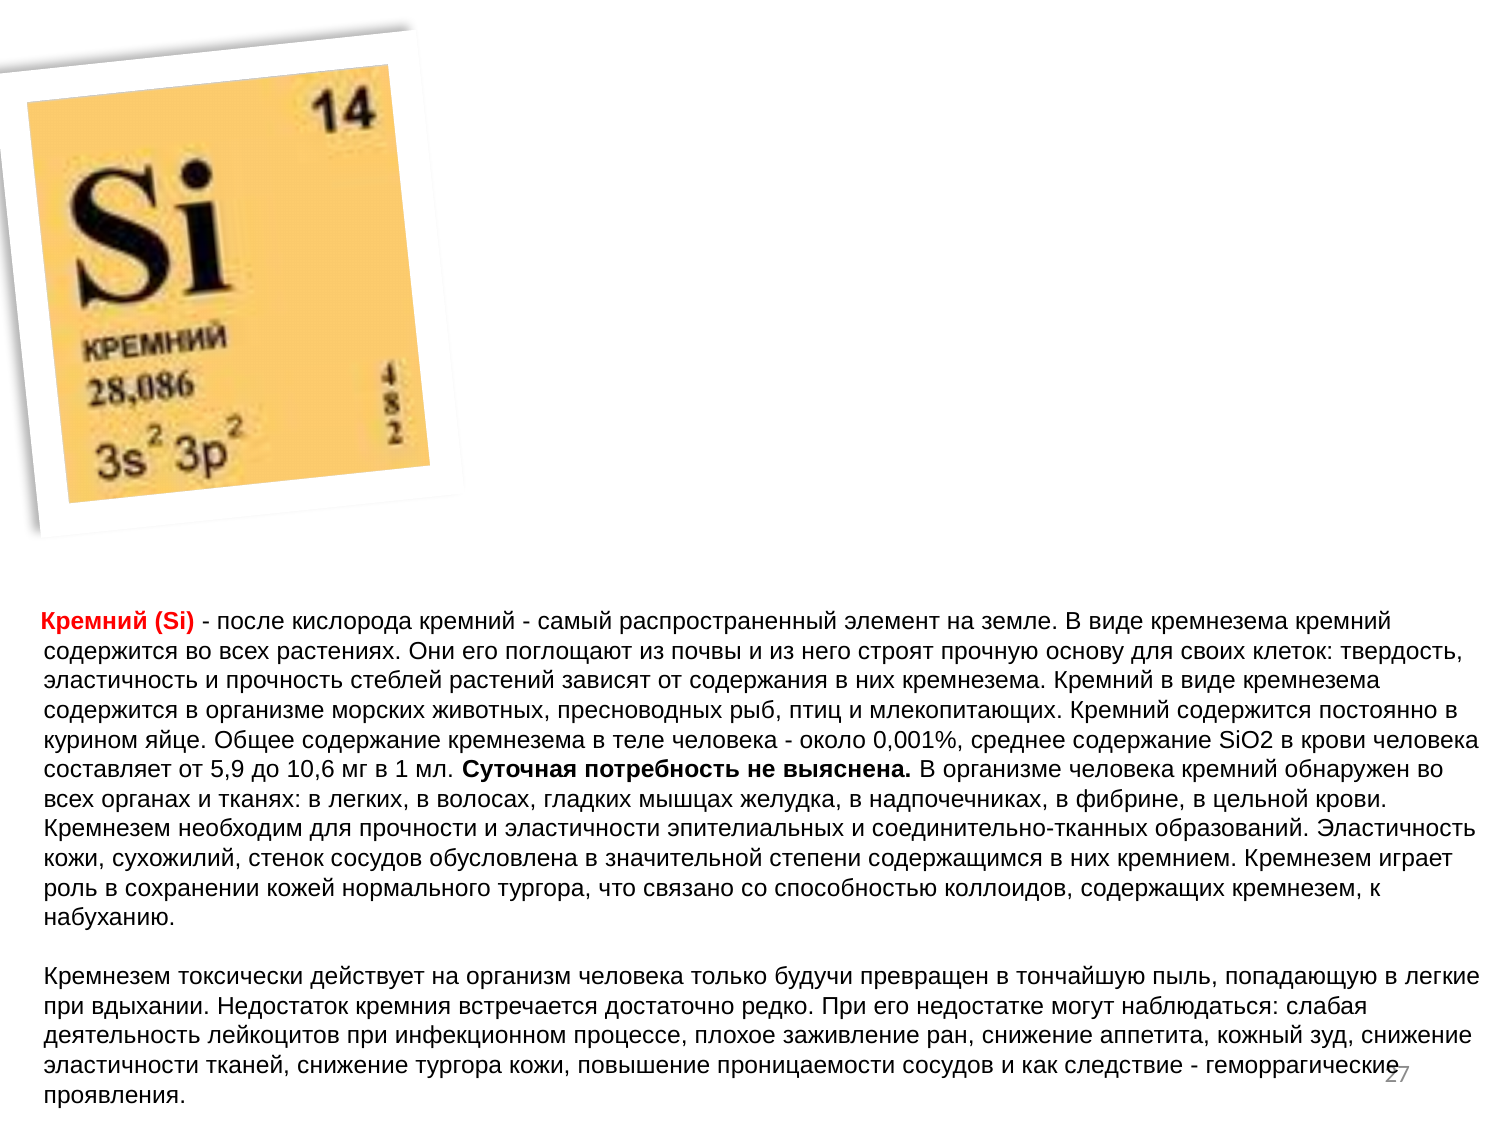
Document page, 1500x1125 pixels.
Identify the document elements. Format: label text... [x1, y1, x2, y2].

picture [28, 66, 429, 502]
list Кремний (Si) - после кислорода кремний - самый распространенный элемент на земле. В виде кремнезема кремний содержится во всех растениях. Они его поглощают из почвы и из него строят прочную основу для своих клеток: твердость, эластичность и прочность стеблей растений зависят от содержания в них кремнезема. Кремний в виде кремнезема содержится в организме морских животных, пресноводных рыб, птиц и млекопитающих. Кремний содержится постоянно в курином яйце. Общее содержание кремнезема в теле человека - около 0,001%, среднее содержание SiO2 в крови человека составляет от 5,9 до 10,6 мг в 1 мл. Суточная потребность не выяснена. В организме человека кремний обнаружен во всех органах и тканях: в легких, в волосах, гладких мышцах желудка, в надпочечниках, в фибрине, в цельной крови. Кремнезем необходим для прочности и эластичности эпителиальных и соединительно-тканных образований. Эластичность кожи, сухожилий, стенок сосудов обусловлена в значительной степени содержащимся в них кремнием. Кремнезем играет роль в сохранении кожей нормального тургора, что связано со способностью коллоидов, содержащих кремнезем, к набуханию. Кремнезем токсически действует на организм человека только будучи превращен в тончайшую пыль, попадающую в легкие при вдыхании. Недостаток кремния встречается достаточно редко. При его недостатке могут наблюдаться: слабая деятельность лейкоцитов при инфекционном процессе, плохое заживление ран, снижение аппетита, кожный зуд, снижение эластичности тканей, снижение тургора кожи, повышение проницаемости сосудов и как следствие - геморрагические проявления. [0, 597, 1500, 1125]
